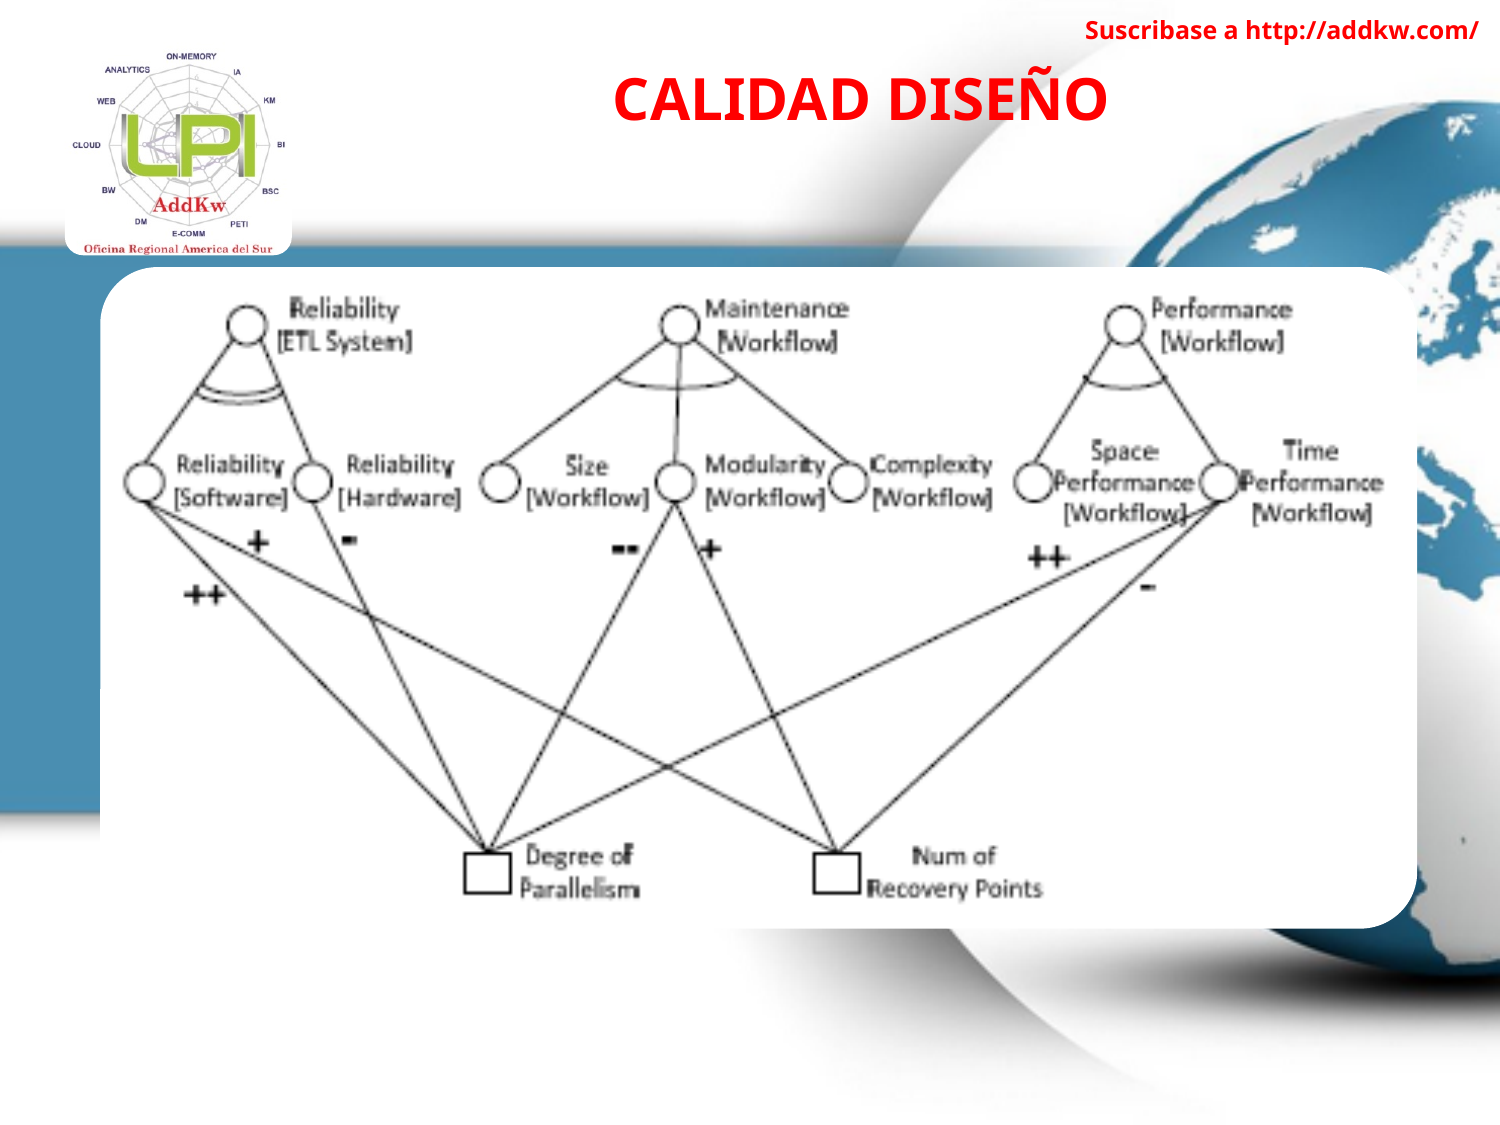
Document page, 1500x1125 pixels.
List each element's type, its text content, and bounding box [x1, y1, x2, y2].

picture [0, 0, 1500, 1125]
text_box Suscribase a http://addkw.com/ [1070, 7, 1495, 52]
text_box Calidad diseño [276, 54, 1447, 173]
